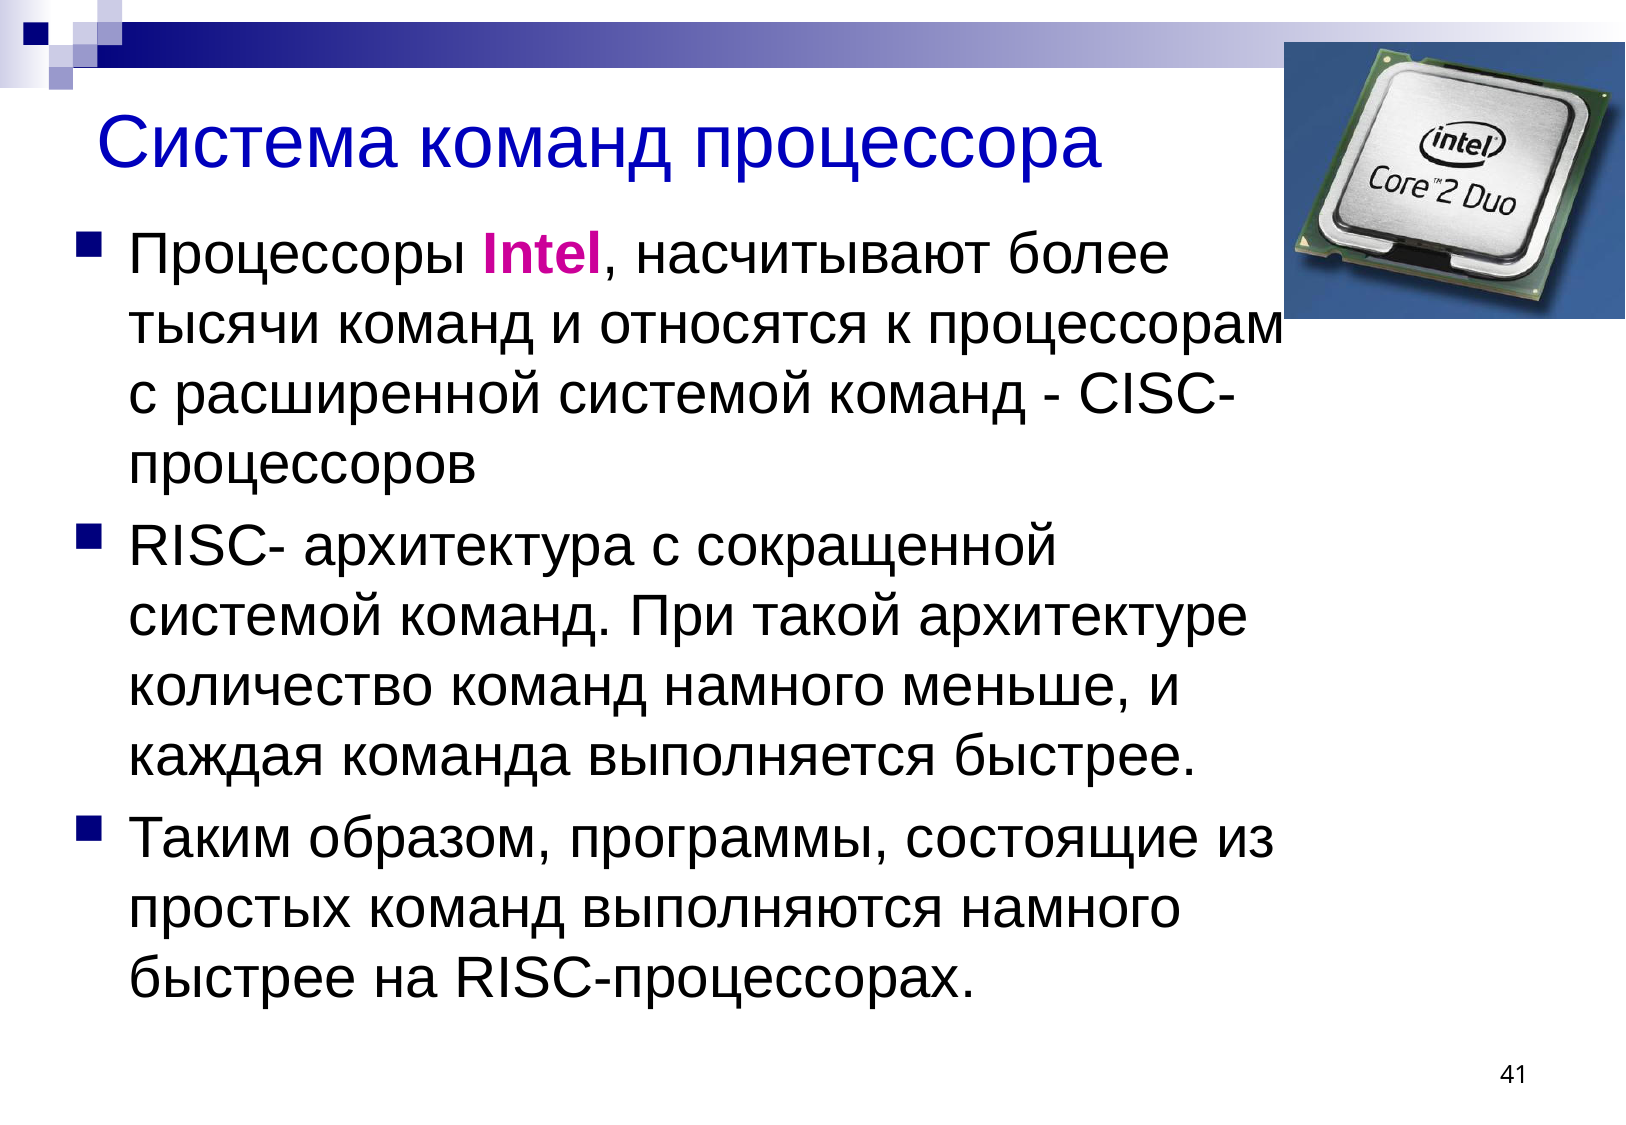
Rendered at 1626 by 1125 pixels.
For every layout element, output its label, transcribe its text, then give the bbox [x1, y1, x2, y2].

list Процессоры Intel, насчитывают более тысячи команд и относятся к процессорам с расширенной системой команд - CISC-процессоров RISC- архитектура с сокращенной системой команд. При такой архитектуре количество команд намного меньше, и каждая команда выполняется быстрее. Таким образом, программы, состоящие из простых команд выполняются намного быстрее на RISC-процессорах. [57, 208, 1338, 1125]
title Система команд процессора [81, 101, 1279, 173]
slide_number 41 [1338, 1025, 1544, 1100]
picture [1284, 42, 1625, 319]
